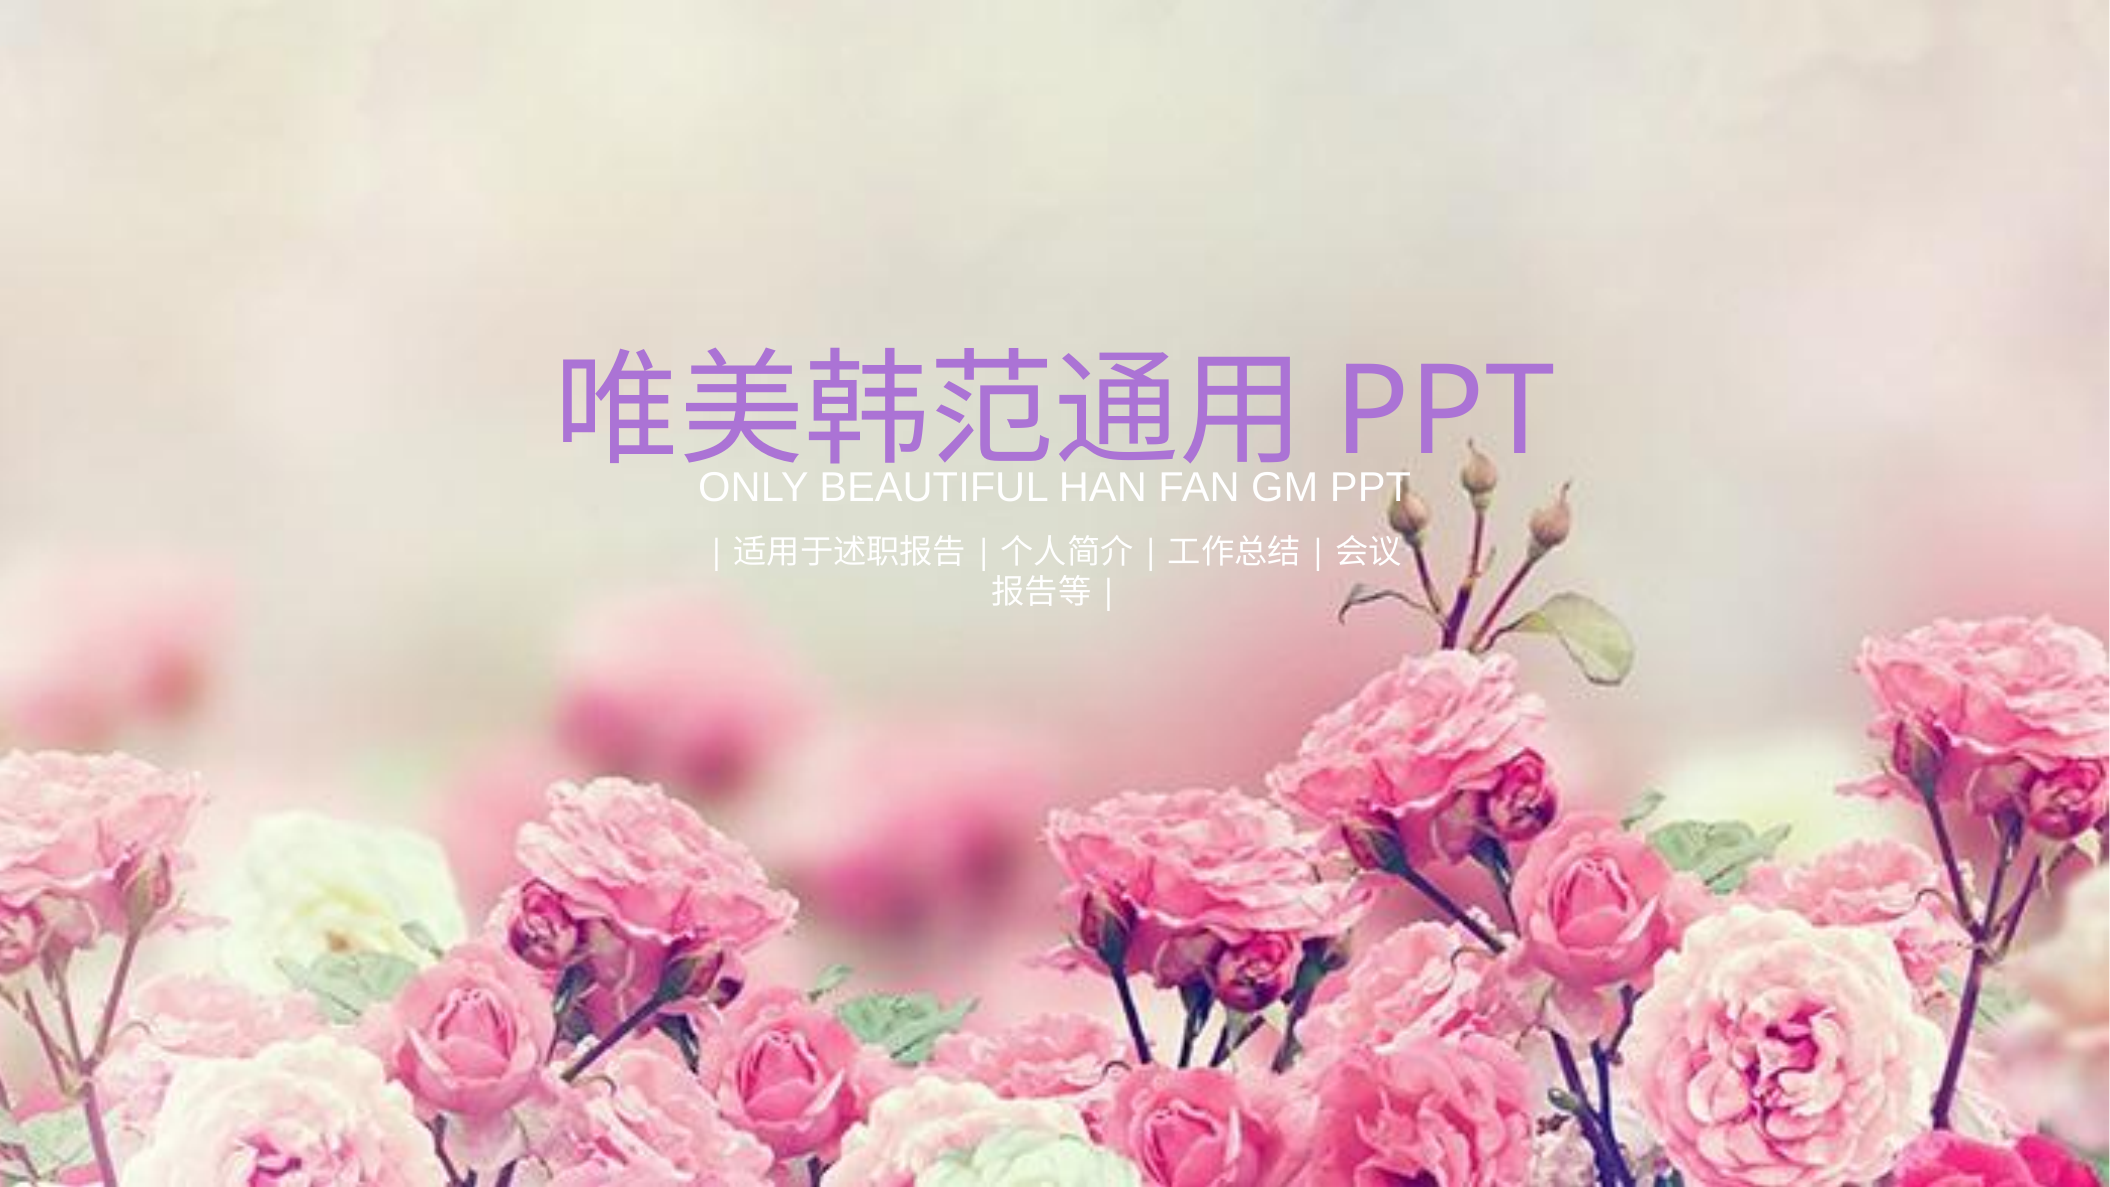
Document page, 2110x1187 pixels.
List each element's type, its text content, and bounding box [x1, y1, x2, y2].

text_box [0, 0, 2110, 1187]
text_box 唯美韩范通用PPT [505, 321, 1604, 487]
text_box ONLY BEAUTIFUL HAN FAN GM PPT [593, 487, 1516, 518]
text_box |适用于述职报告|个人简介|工作总结|会议报告等| [679, 523, 1430, 618]
